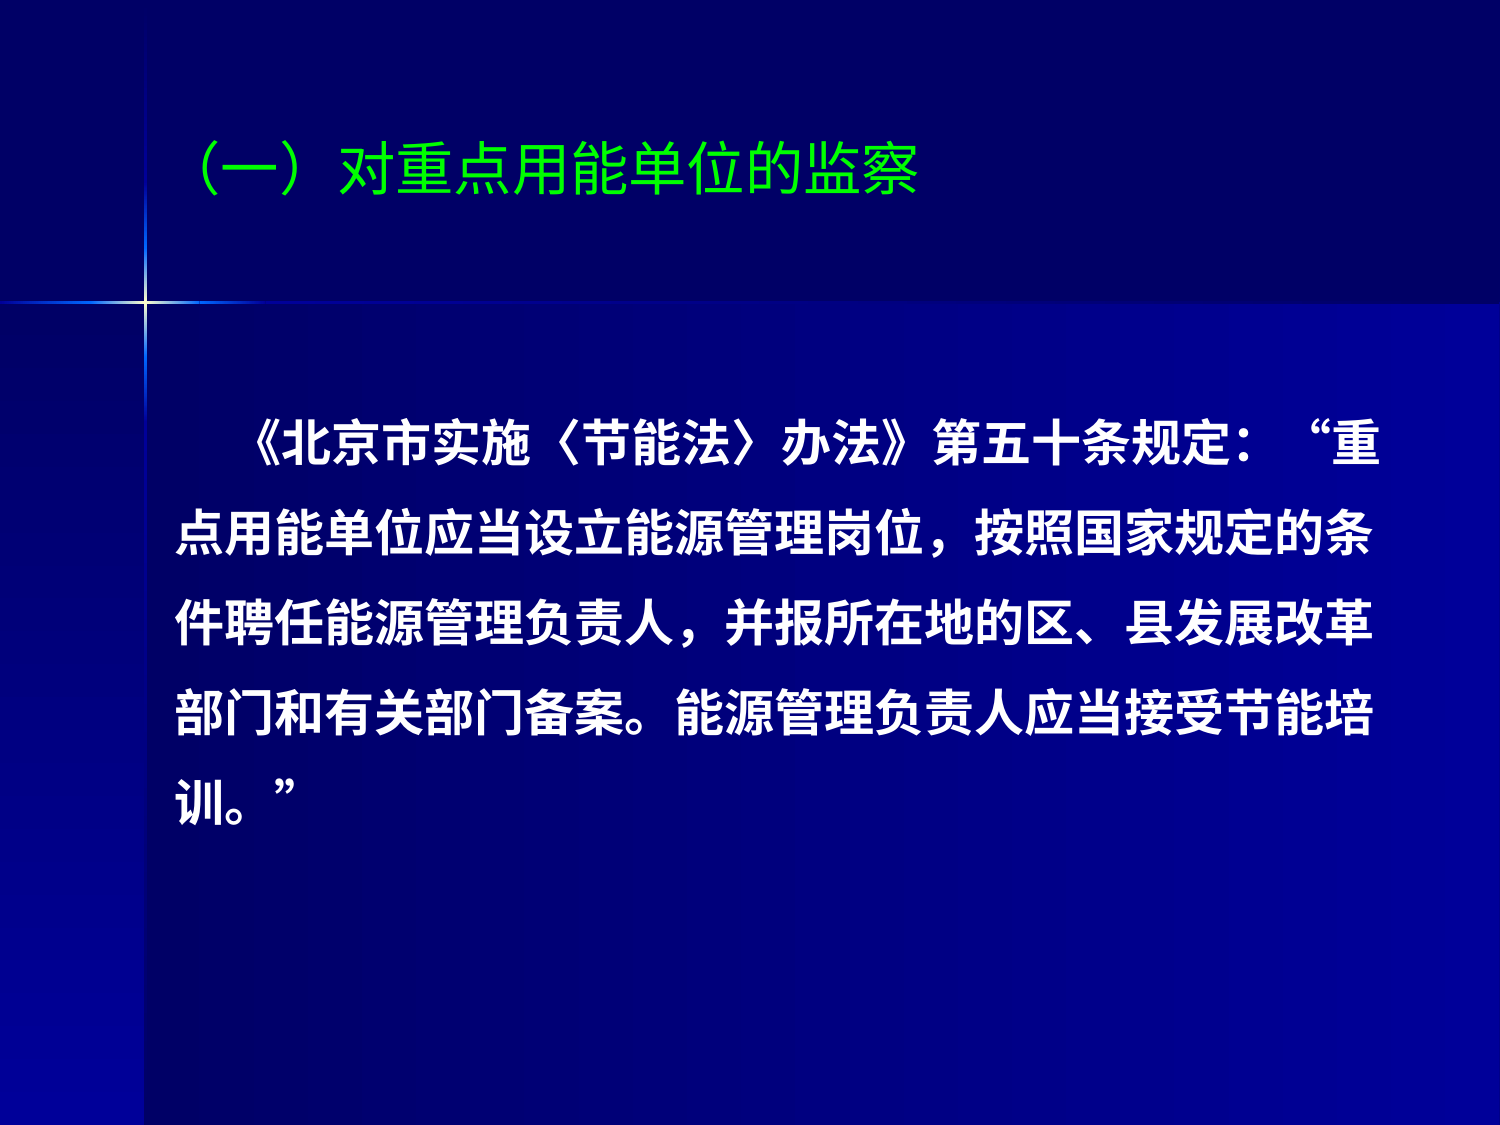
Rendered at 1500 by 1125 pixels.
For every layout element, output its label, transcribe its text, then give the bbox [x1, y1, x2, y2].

title （一）对重点用能单位的监察 [147, 49, 1413, 286]
list 《北京市实施〈节能法〉办法》第五十条规定：“重点用能单位应当设立能源管理岗位，按照国家规定的条件聘任能源管理负责人，并报所在地的区、县发展改革部门和有关部门备案。能源管理负责人应当接受节能培训。” [159, 314, 1413, 1001]
